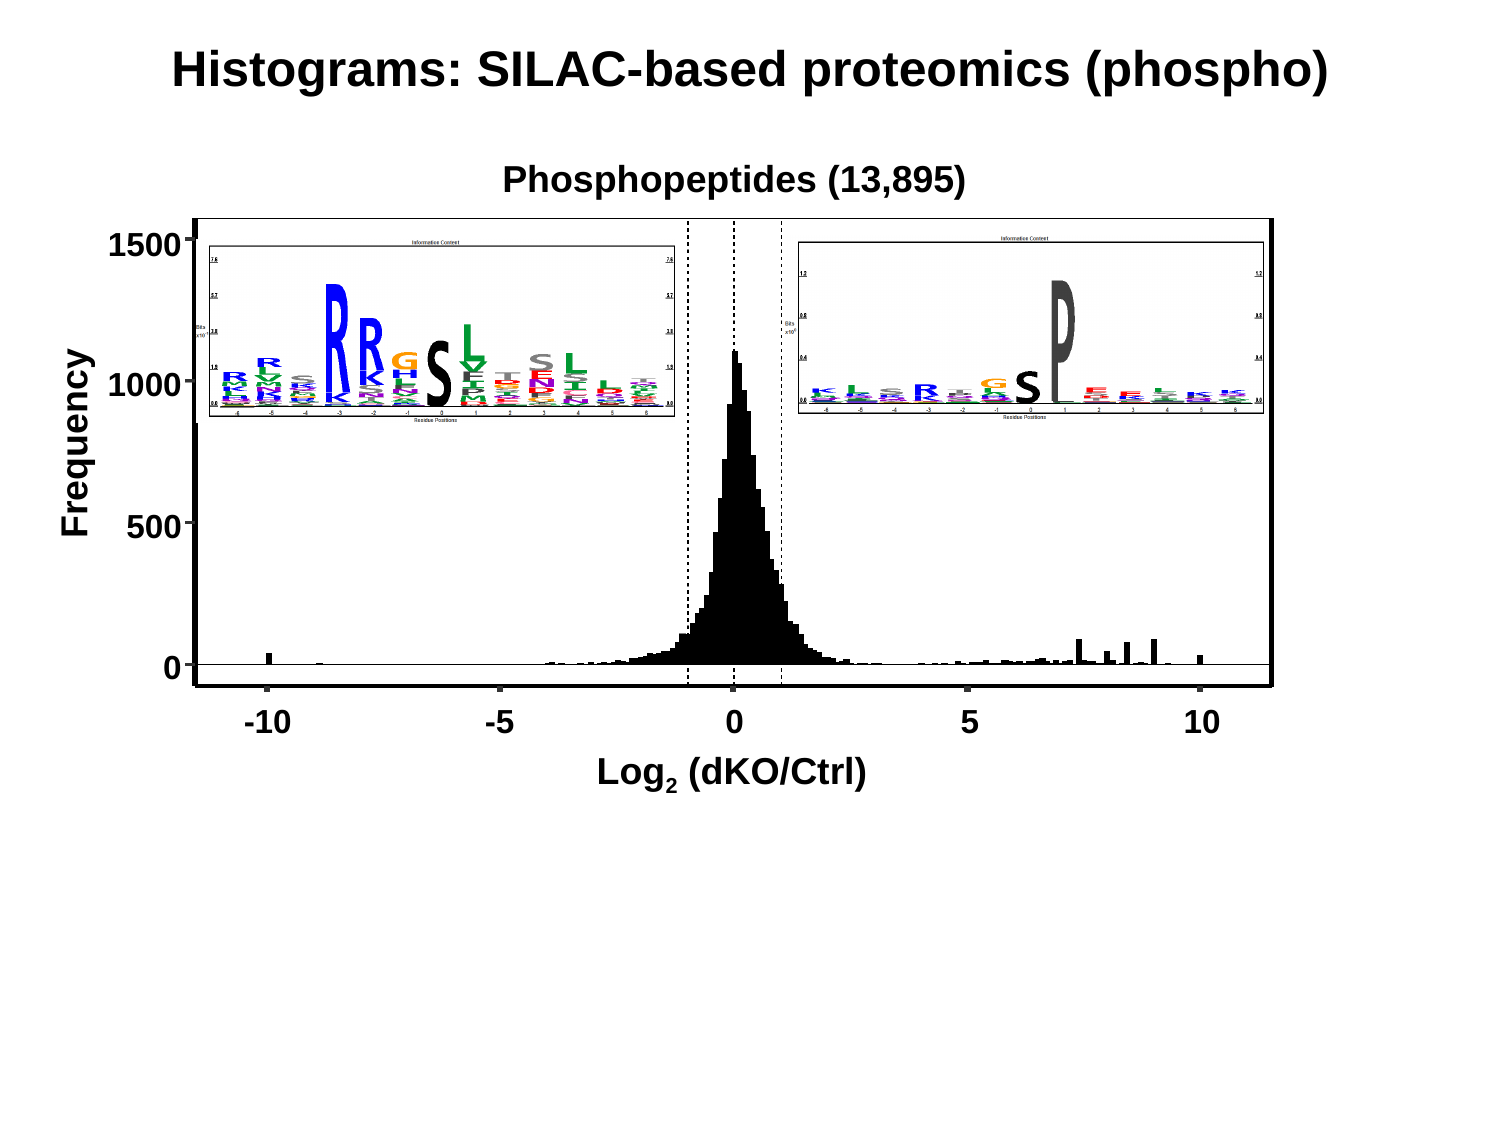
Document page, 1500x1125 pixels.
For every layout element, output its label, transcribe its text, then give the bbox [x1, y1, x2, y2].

text_box 5 [913, 702, 1026, 747]
text_box -5 [443, 702, 556, 747]
text_box 0 [678, 702, 791, 747]
text_box 500 [84, 497, 177, 553]
text_box 10 [1145, 702, 1259, 747]
text_box Log2 (dKO/Ctrl) [550, 739, 914, 806]
text_box 1000 [83, 355, 177, 411]
title Histograms: SILAC-based proteomics (phospho) [38, 19, 1463, 114]
picture [182, 194, 1282, 693]
text_box 0 [83, 638, 177, 694]
text_box Frequency [42, 262, 103, 626]
text_box 1500 [84, 216, 177, 271]
text_box Phosphopeptides (13,895) [468, 147, 1001, 193]
text_box -10 [211, 702, 324, 747]
